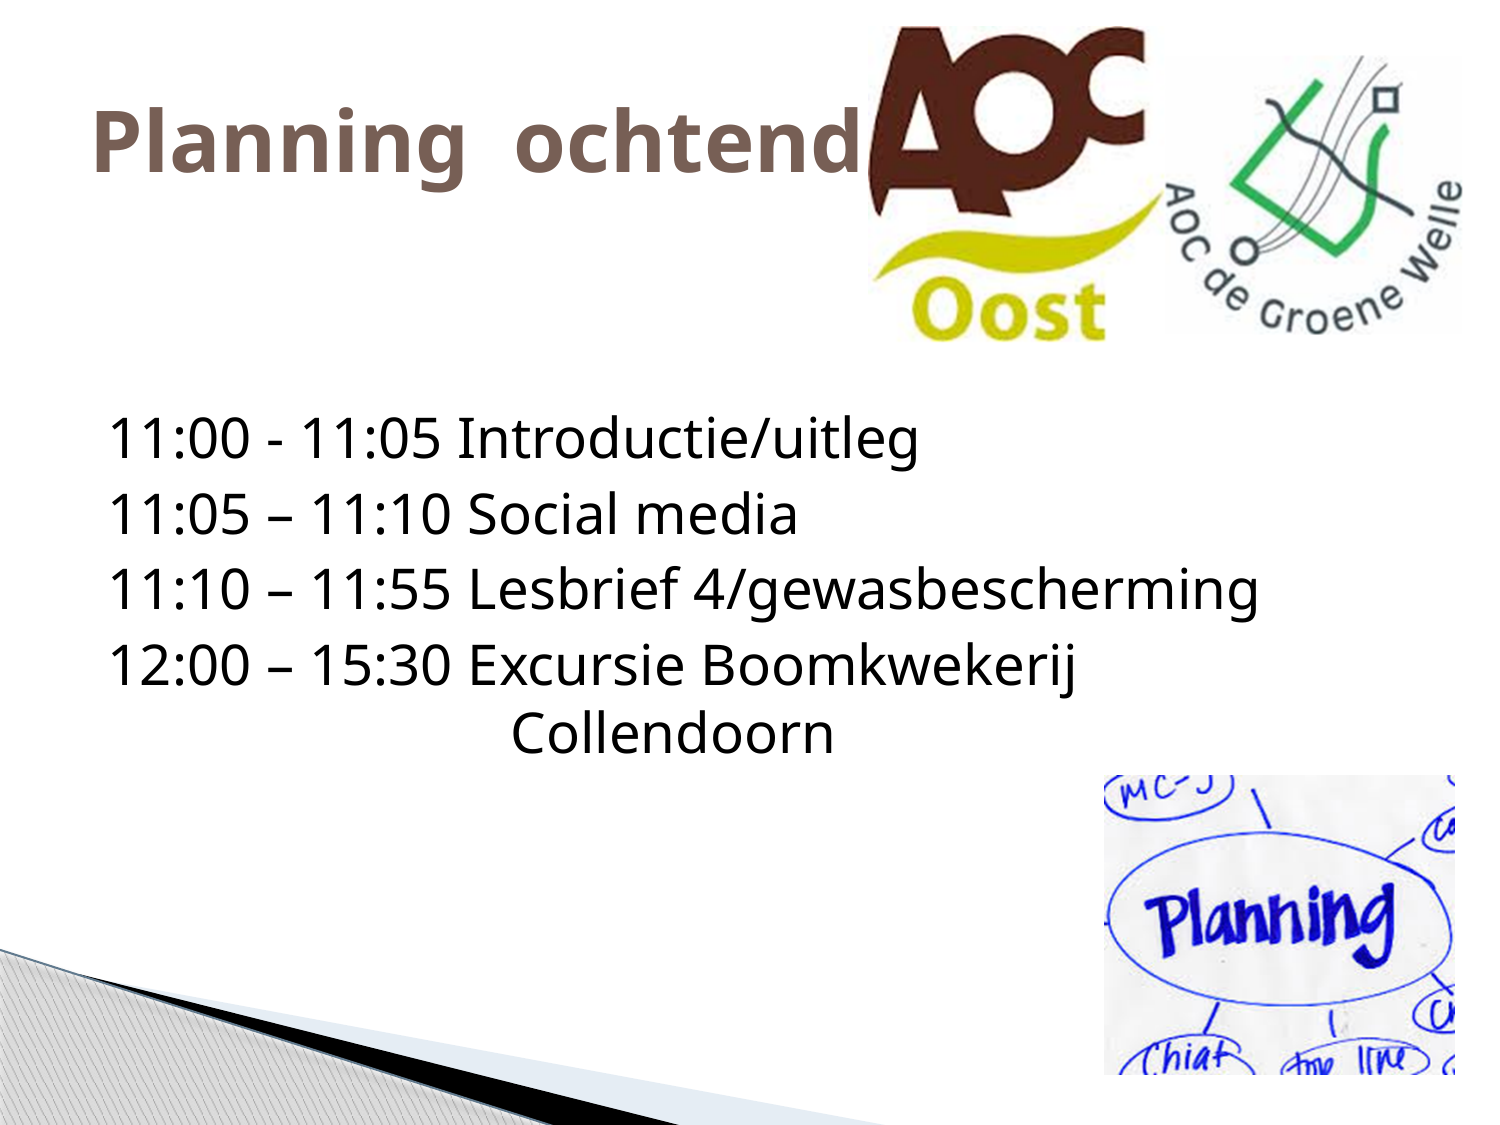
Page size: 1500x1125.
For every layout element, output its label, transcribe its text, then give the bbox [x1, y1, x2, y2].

picture [1104, 774, 1455, 1076]
title Planning ochtend [75, 45, 862, 233]
picture [867, 26, 1473, 365]
list 11:00 - 11:05 Introductie/uitleg 11:05 – 11:10 Social media 11:10 – 11:55 Lesbrief 4/gewasbescherming 12:00 – 15:30 Excursie Boomkwekerij Collendoorn [75, 243, 1425, 986]
